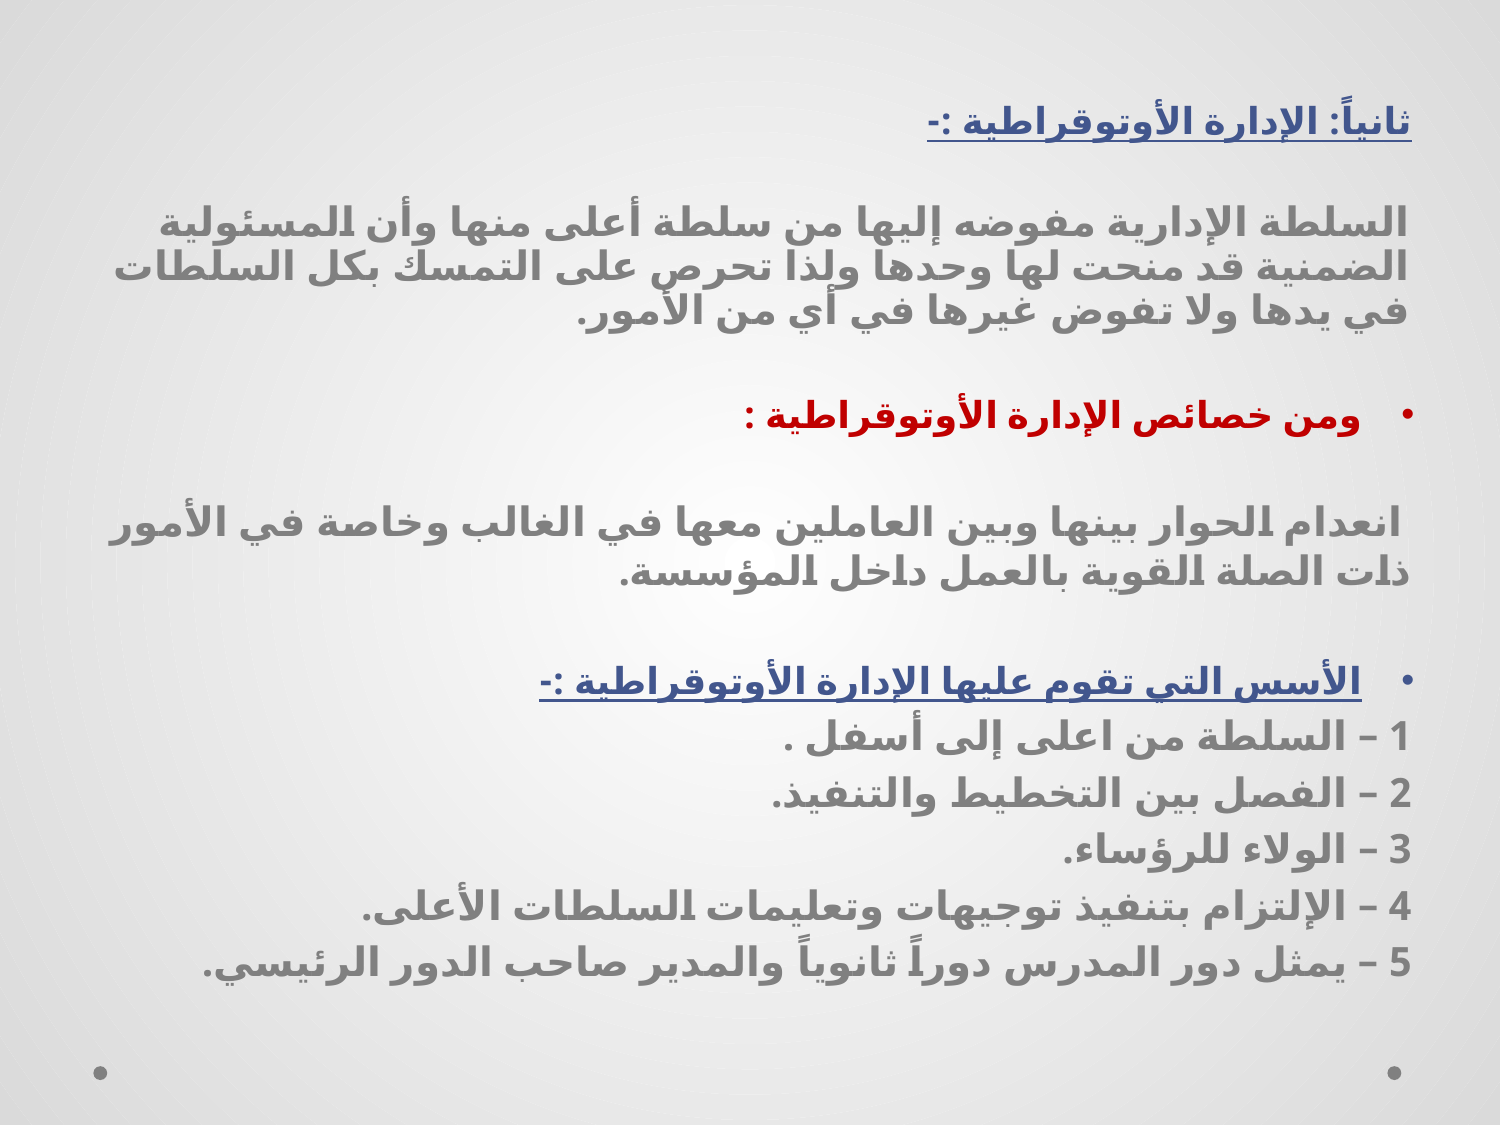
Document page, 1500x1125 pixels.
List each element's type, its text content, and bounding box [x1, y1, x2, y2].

list ثانياً: الإدارة الأوتوقراطية :- السلطة الإدارية مفوضه إليها من سلطة أعلى منها وأن المسئولية الضمنية قد منحت لها وحدها ولذا تحرص على التمسك بكل السلطات في يدها ولا تفوض غيرها في أي من الأمور. ومن خصائص الإدارة الأوتوقراطية : انعدام الحوار بينها وبين العاملين معها في الغالب وخاصة في الأمور ذات الصلة القوية بالعمل داخل المؤسسة. الأسس التي تقوم عليها الإدارة الأوتوقراطية :- 1 – السلطة من اعلى إلى أسفل . 2 – الفصل بين التخطيط والتنفيذ. 3 – الولاء للرؤساء. 4 – الإلتزام بتنفيذ توجيهات وتعليمات السلطات الأعلى. 5 – يمثل دور المدرس دوراً ثانوياً والمدير صاحب الدور الرئيسي. [76, 90, 1427, 994]
